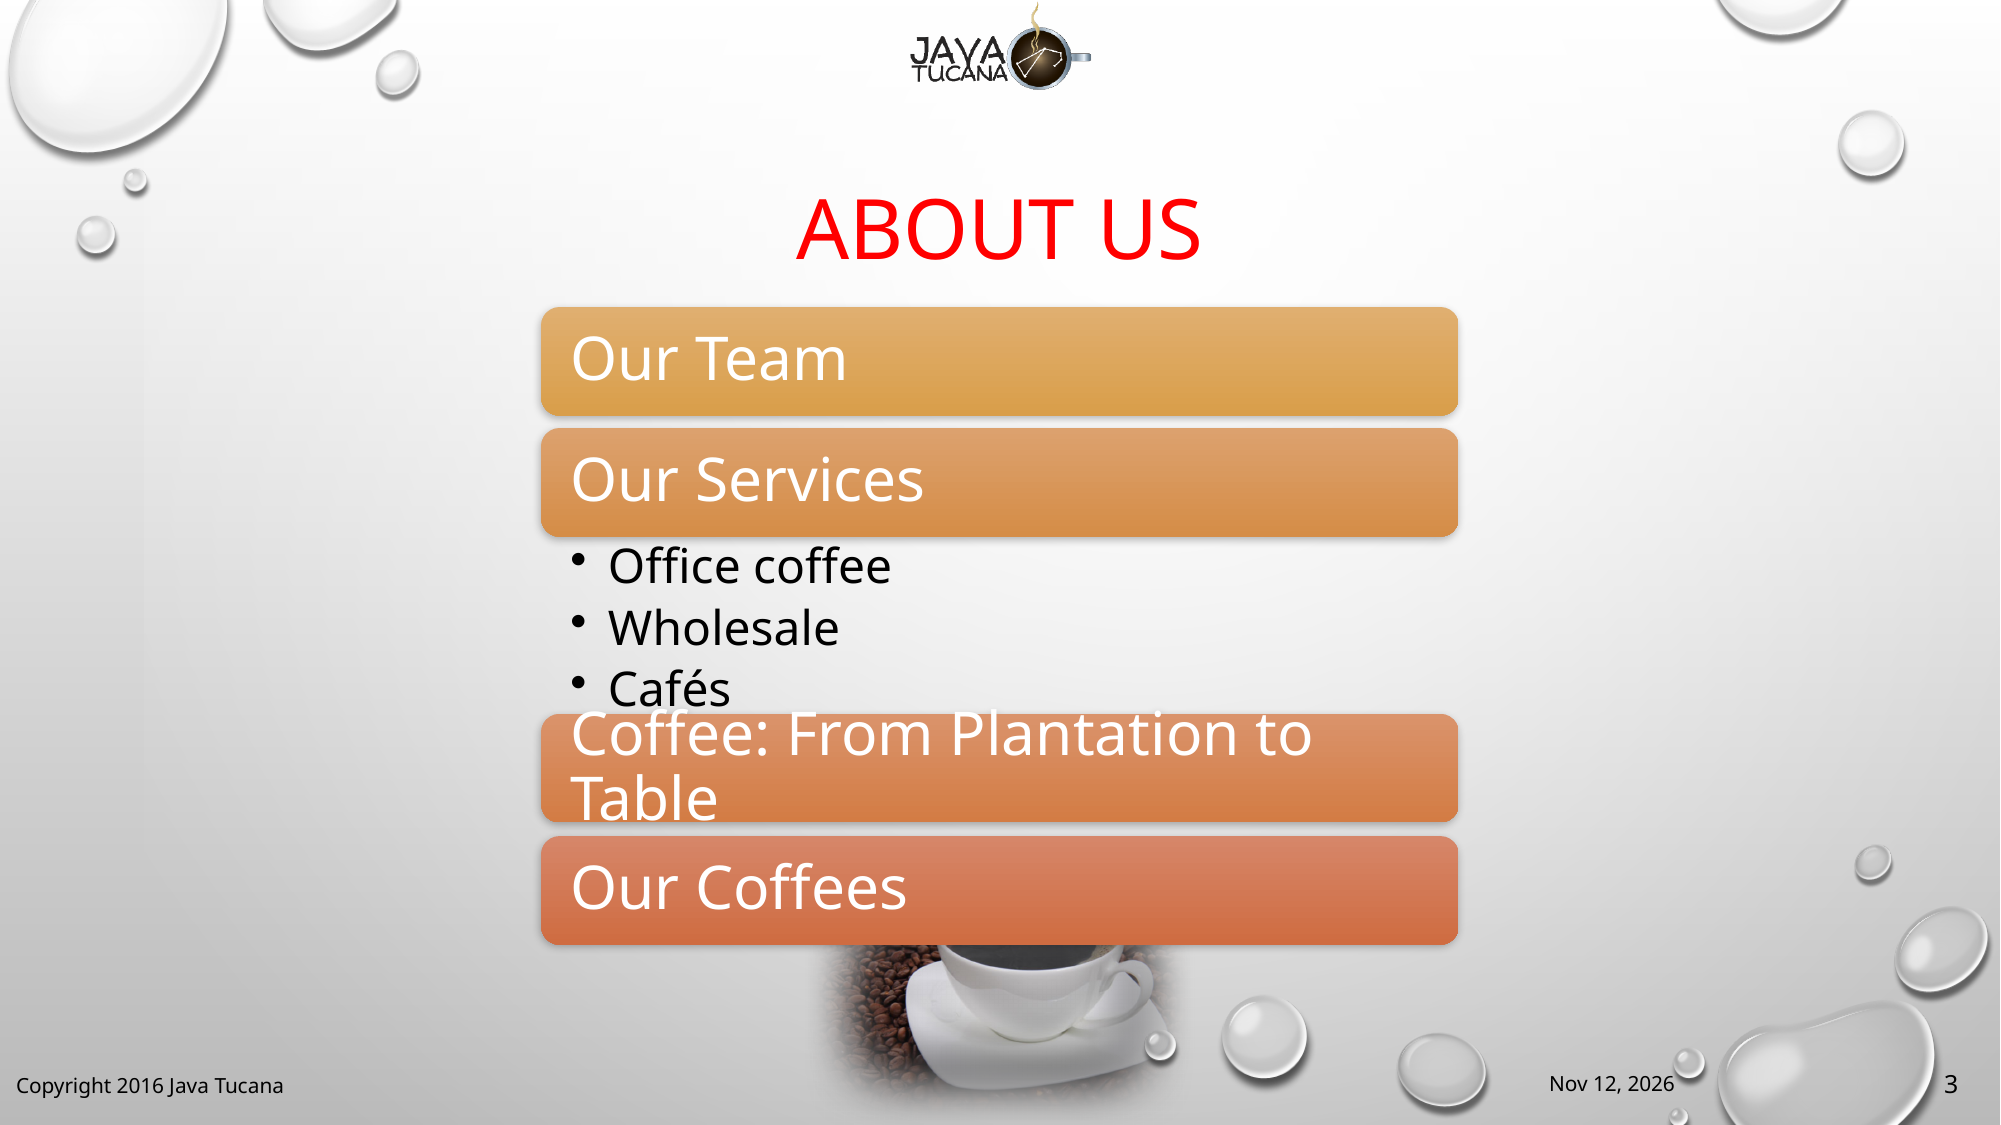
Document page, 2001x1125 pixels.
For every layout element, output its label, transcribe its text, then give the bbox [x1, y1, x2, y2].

footer Copyright 2016 Java Tucana [1, 1055, 1096, 1116]
picture [0, 0, 2001, 1125]
title About Us [149, 101, 1851, 364]
slide_number 5-May-16 [1239, 1055, 1690, 1116]
slide_number 3 [1848, 1055, 1974, 1116]
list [541, 302, 1459, 949]
